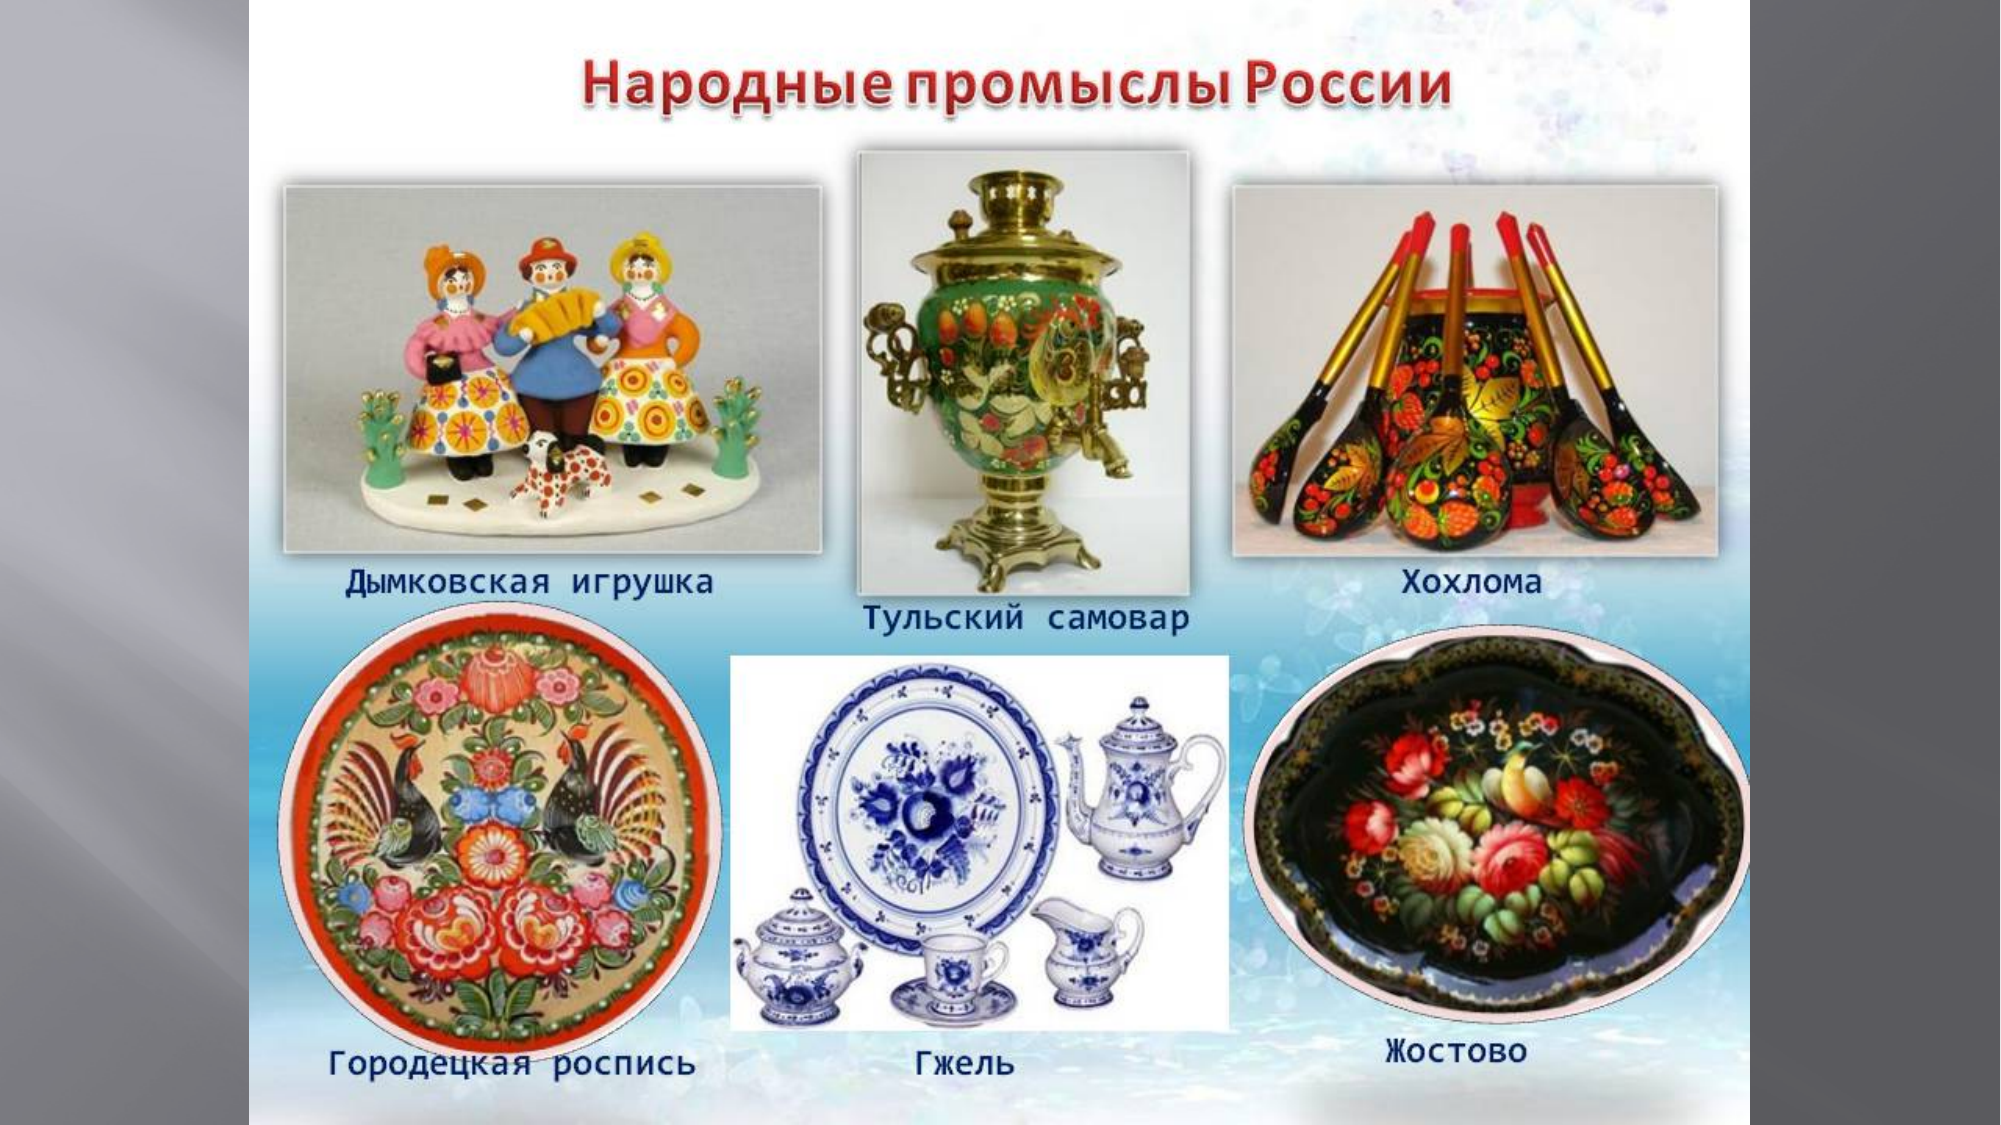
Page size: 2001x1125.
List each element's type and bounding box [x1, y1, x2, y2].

picture [249, 0, 1751, 1125]
